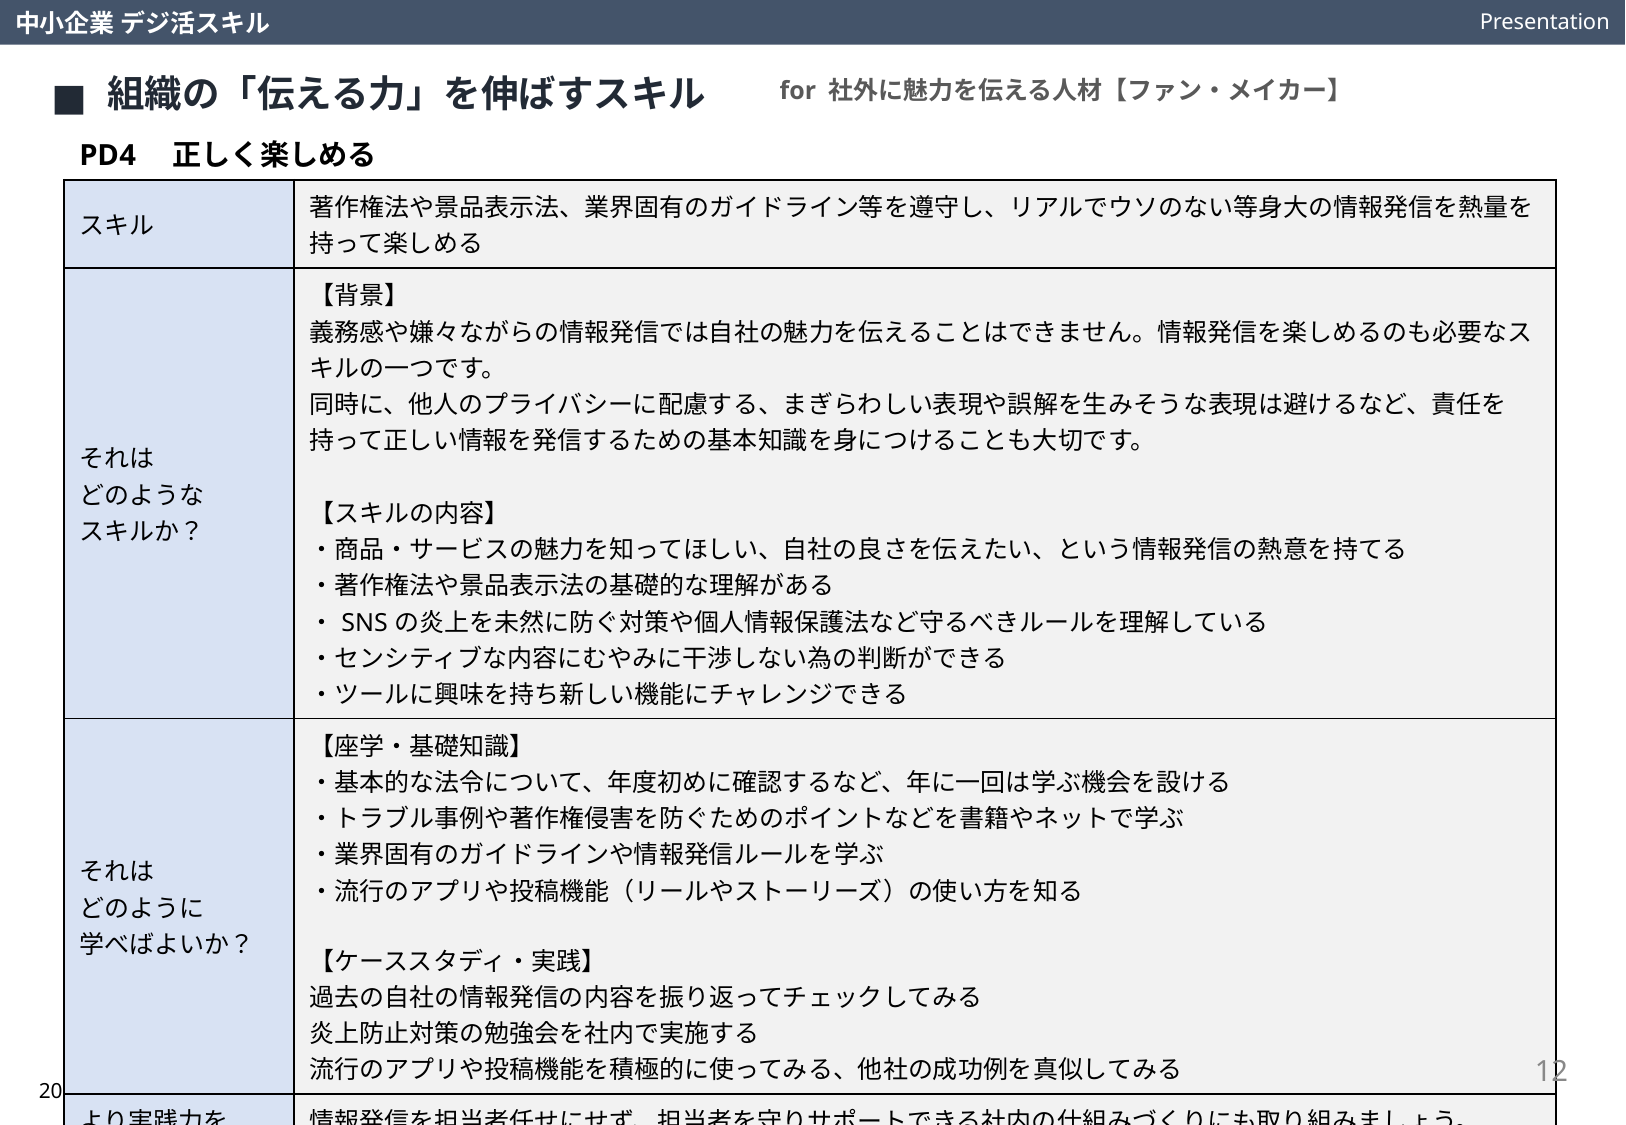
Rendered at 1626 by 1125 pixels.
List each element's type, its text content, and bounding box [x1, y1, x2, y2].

text_box 組織の「伝える力」を伸ばすスキル [36, 62, 1185, 123]
table_cell 【背景】 義務感や嫌々ながらの情報発信では自社の魅力を伝えることはできません。情報発信を楽しめるのも必要なスキルの一つです。 同時に、他人のプライバシーに配慮する、まぎらわしい表現や誤解を生みそうな表現は避けるなど、責任を持って正しい情報を発信するための基本知識を身につけることも大切です。 【スキルの内容】 ・商品・サービスの魅力を知ってほしい、自社の良さを伝えたい、という情報発信の熱意を持てる ・著作権法や景品表示法の基礎的な理解がある ・SNSの炎上を未然に防ぐ対策や個人情報保護法など守るべきルールを理解している ・センシティブな内容にむやみに干渉しない為の判断ができる ・ツールに興味を持ち新しい機能にチャレンジできる [295, 269, 1555, 718]
text_box Presentation [1438, 0, 1625, 42]
table_header スキル [65, 181, 293, 267]
slide_number 12 [1217, 1042, 1584, 1103]
text_box for 社外に魅力を伝える人材【ファン・メイカー】 [764, 67, 1399, 113]
table_cell それは どのような スキルか？ [65, 269, 293, 718]
table_cell 情報発信を担当者任せにせず、担当者を守りサポートできる社内の仕組みづくりにも取り組みましょう。 情報発信の内容を投稿者以外が必ずダブルチェックする。日頃から写真や動画などの素材を集めることを職場の習慣とする。楽しみながら取り組める雰囲気づくりをする。こういったことが、熱量を持って持続的に情報発信していくために欠かせないポイントです。 [295, 1095, 1555, 1125]
table_header 著作権法や景品表示法、業界固有のガイドライン等を遵守し、リアルでウソのない等身大の情報発信を熱量を持って楽しめる [295, 181, 1555, 267]
text_box 中小企業 デジ活スキル [0, 0, 1625, 45]
text_box PD4 正しく楽しめる [64, 128, 1561, 179]
table_cell それは どのように 学べばよいか？ [65, 719, 293, 1093]
table_cell 【座学・基礎知識】 ・基本的な法令について、年度初めに確認するなど、年に一回は学ぶ機会を設ける ・トラブル事例や著作権侵害を防ぐためのポイントなどを書籍やネットで学ぶ ・業界固有のガイドラインや情報発信ルールを学ぶ ・流行のアプリや投稿機能（リールやストーリーズ）の使い方を知る 【ケーススタディ・実践】 過去の自社の情報発信の内容を振り返ってチェックしてみる 炎上防止対策の勉強会を社内で実施する 流行のアプリや投稿機能を積極的に使ってみる、他社の成功例を真似してみる [295, 719, 1555, 1093]
table_cell より実践力を 高めるための 視点や考え方は？ [65, 1095, 293, 1125]
